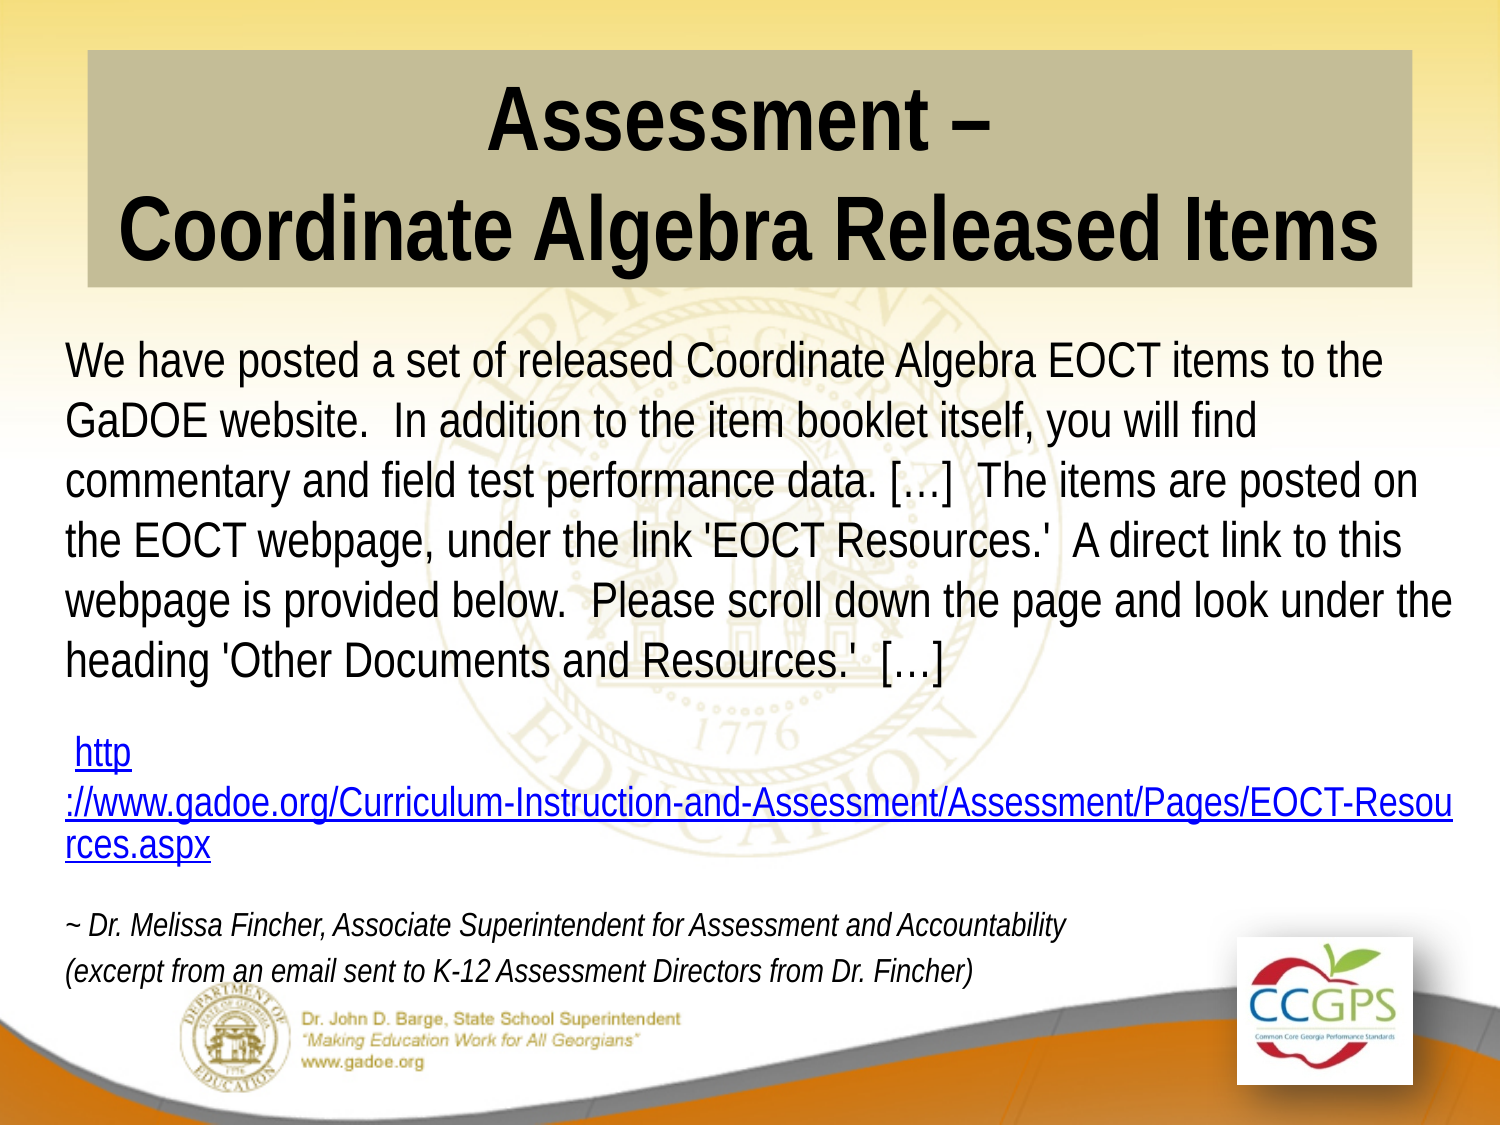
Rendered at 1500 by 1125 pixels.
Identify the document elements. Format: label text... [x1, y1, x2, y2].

list We have posted a set of released Coordinate Algebra EOCT items to the GaDOE website. In addition to the item booklet itself, you will find commentary and field test performance data. […] The items are posted on the EOCT webpage, under the link 'EOCT Resources.' A direct link to this webpage is provided below. Please scroll down the page and look under the heading 'Other Documents and Resources.' […] http://www.gadoe.org/Curriculum-Instruction-and-Assessment/Assessment/Pages/EOCT-Resources.aspx ~ Dr. Melissa Fincher, Associate Superintendent for Assessment and Accountability (excerpt from an email sent to K-12 Assessment Directors from Dr. Fincher) [49, 319, 1476, 1051]
title Assessment – Coordinate Algebra Released Items [87, 49, 1413, 288]
picture [0, 0, 1500, 1125]
